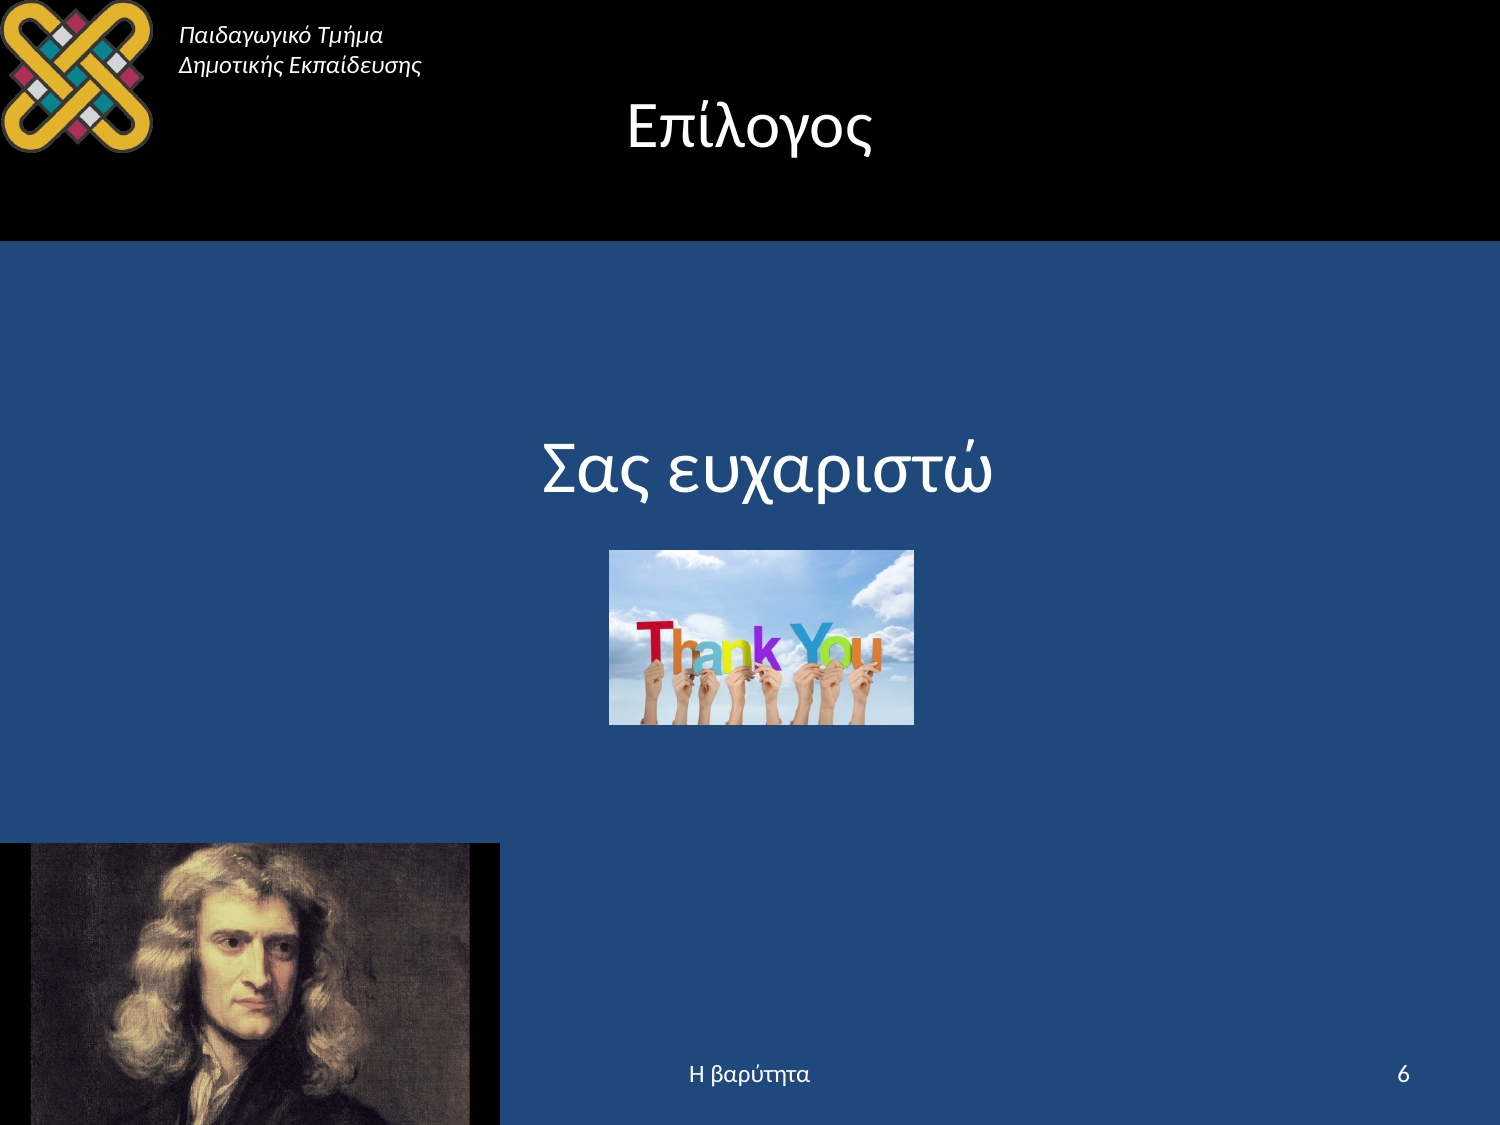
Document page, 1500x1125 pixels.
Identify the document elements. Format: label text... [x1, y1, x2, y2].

slide_number 6 [1074, 1042, 1425, 1103]
footer Η βαρύτητα [512, 1042, 988, 1103]
text_box Παιδαγωγικό Τμήμα Δημοτικής Εκπαίδευσης [163, 11, 481, 87]
picture [609, 550, 915, 726]
picture [0, 0, 153, 153]
title Επίλογος [0, 0, 1500, 242]
picture [0, 843, 501, 1125]
subtitle Σας ευχαριστώ [527, 409, 1137, 1078]
